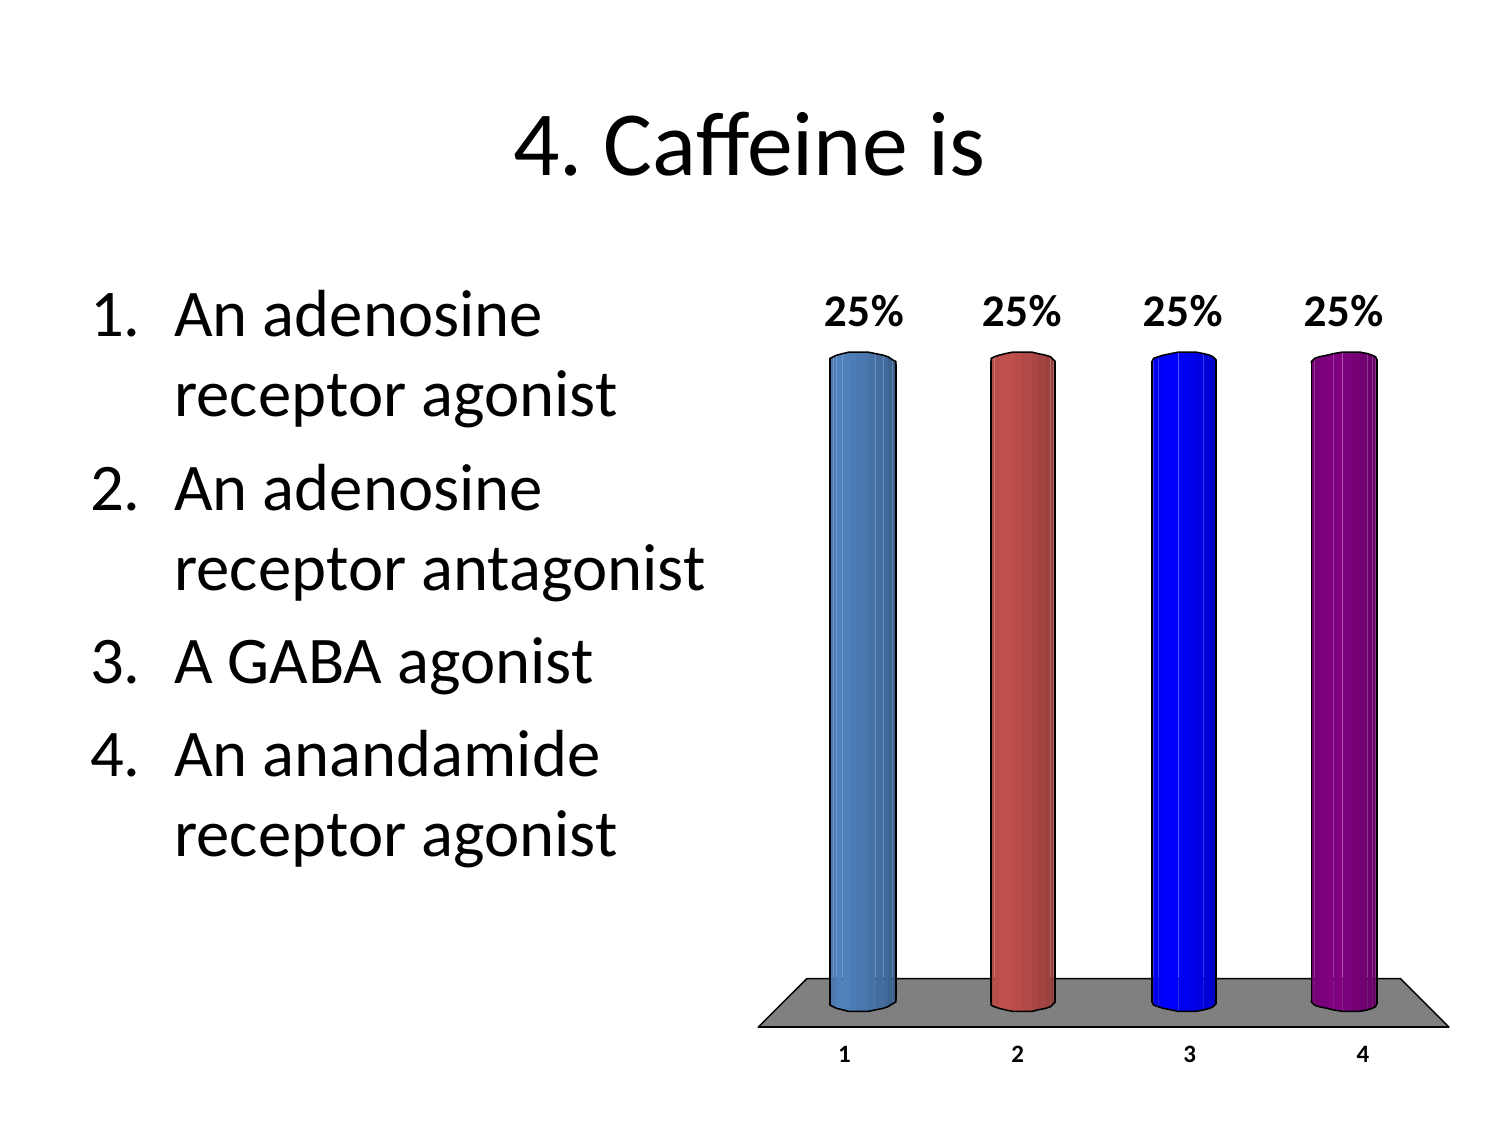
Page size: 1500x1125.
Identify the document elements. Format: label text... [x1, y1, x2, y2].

list An adenosine receptor agonist An adenosine receptor antagonist A GABA agonist An anandamide receptor agonist [75, 262, 750, 1005]
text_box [739, 270, 1490, 1115]
title 4. Caffeine is [75, 45, 1425, 233]
